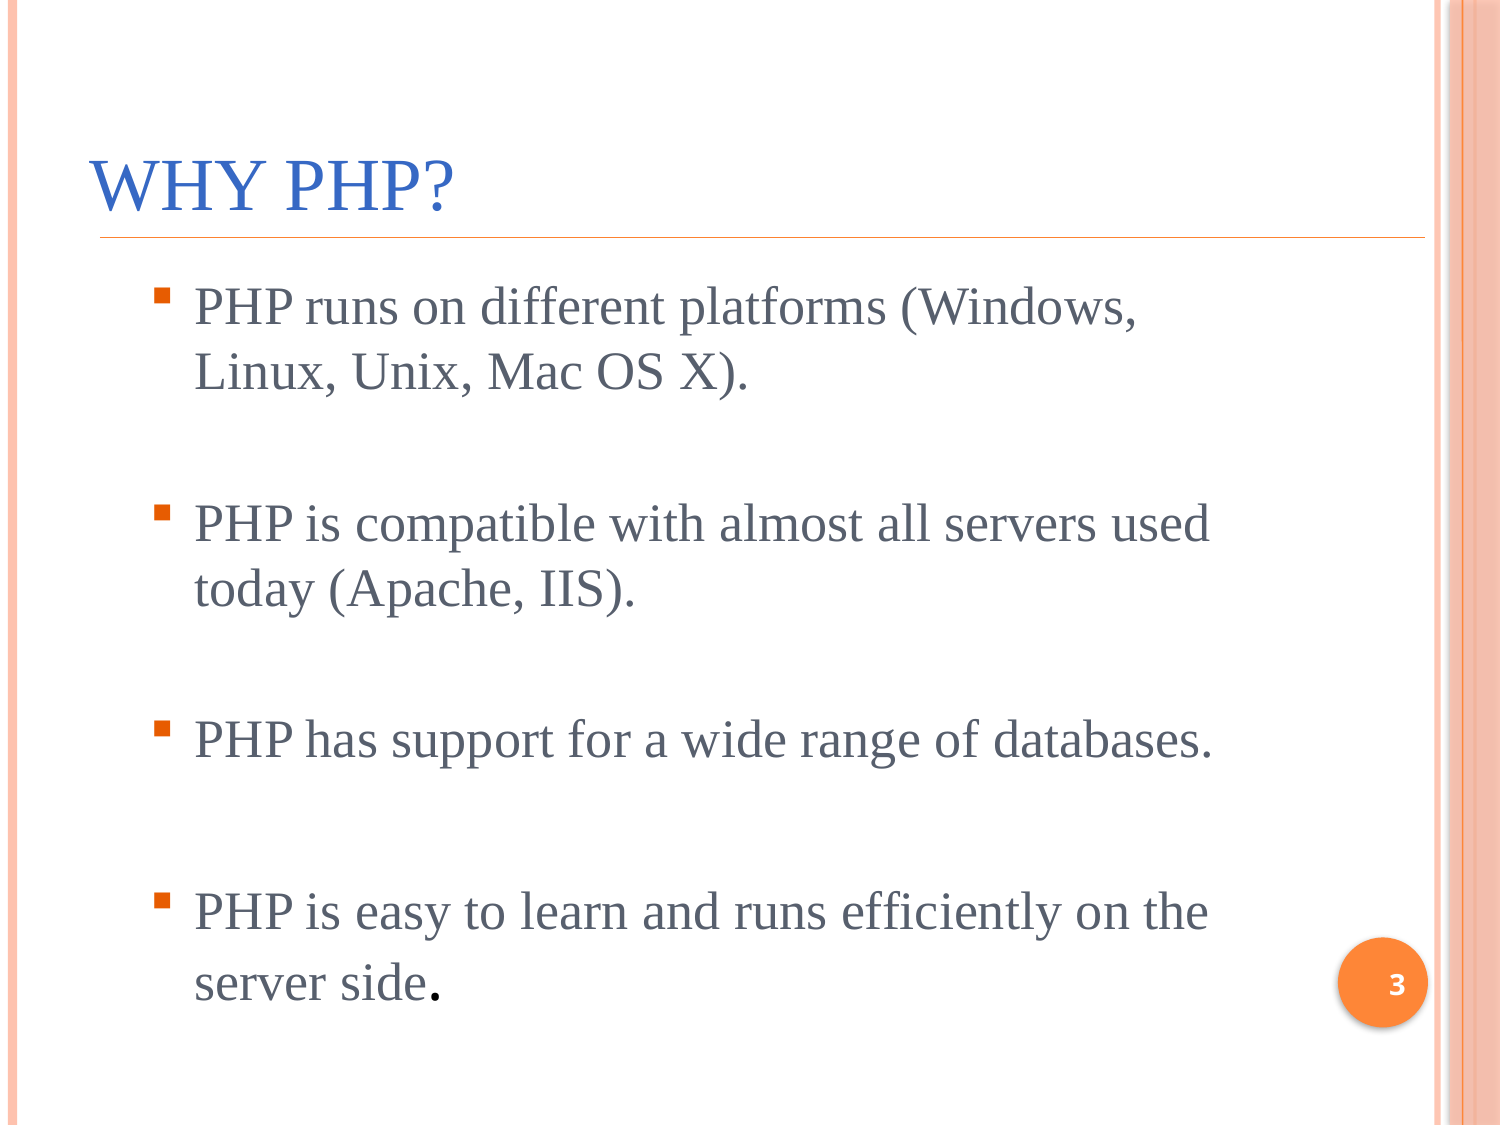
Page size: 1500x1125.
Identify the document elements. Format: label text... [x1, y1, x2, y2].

list PHP runs on different platforms (Windows, Linux, Unix, Mac OS X). PHP is compatible with almost all servers used today (Apache, IIS). PHP has support for a wide range of databases. PHP is easy to learn and runs efficiently on the server side. [75, 262, 1300, 1062]
slide_number 3 [1350, 950, 1438, 1023]
title Why PHP? [75, 45, 1300, 233]
